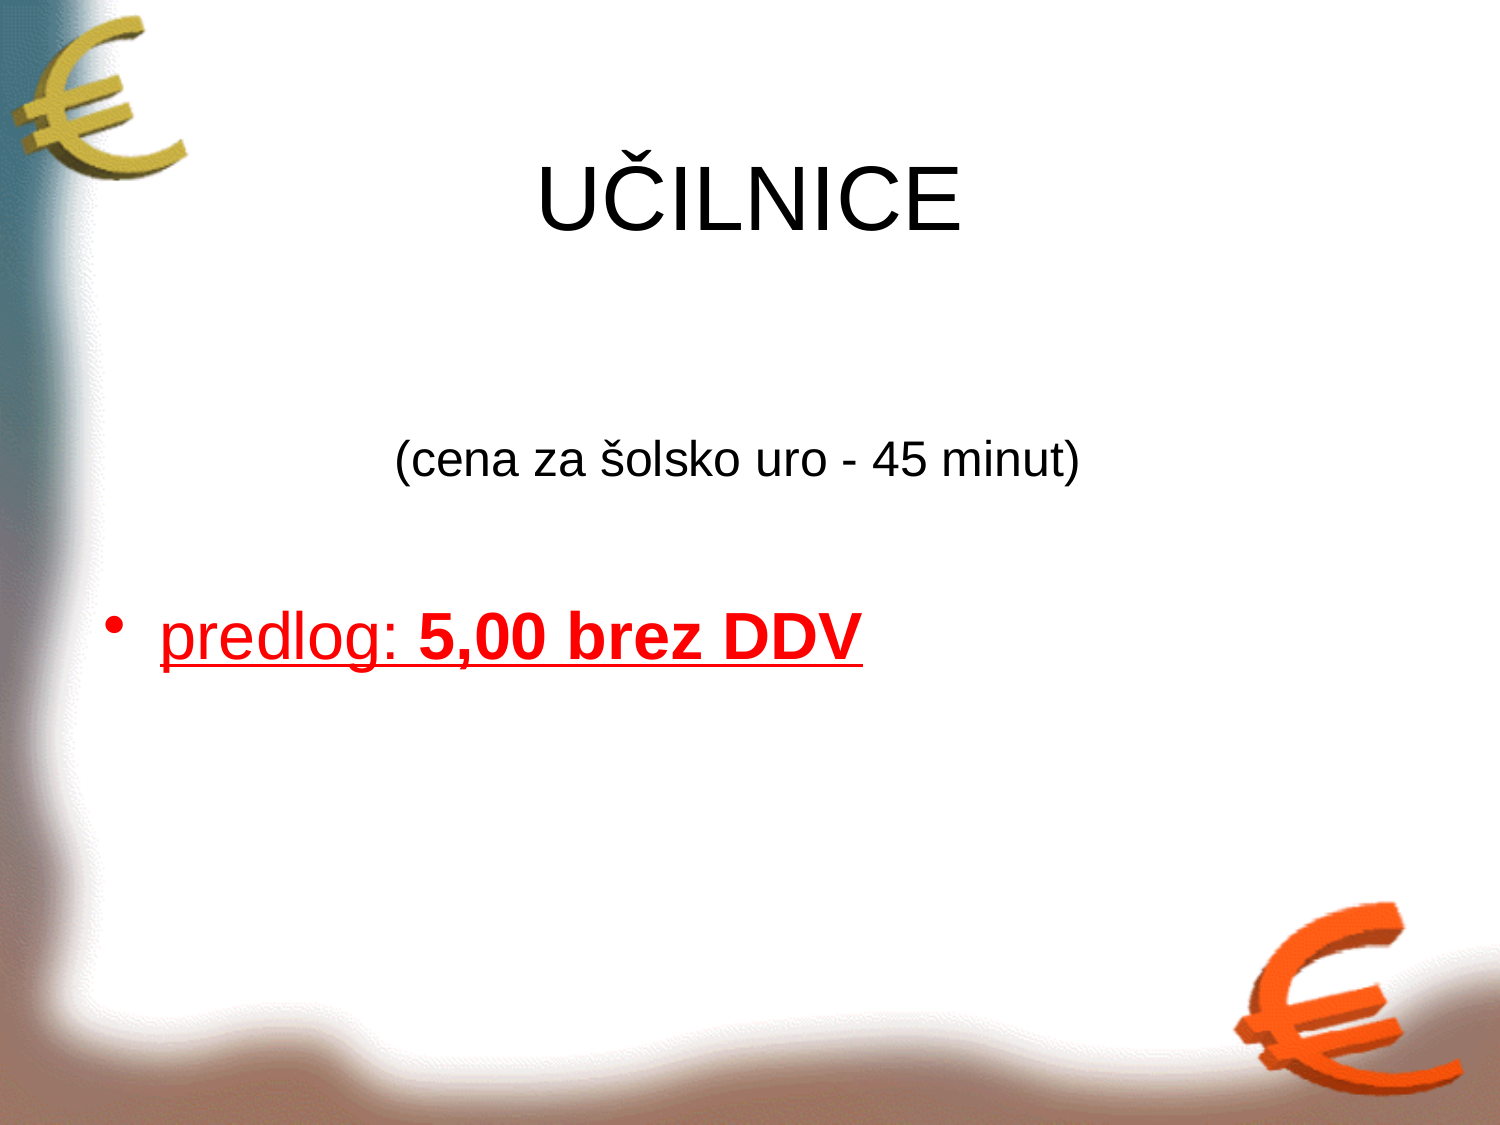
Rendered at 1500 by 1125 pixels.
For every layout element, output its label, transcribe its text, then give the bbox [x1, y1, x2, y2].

list (cena za šolsko uro - 45 minut) predlog: 5,00 brez DDV [88, 278, 1388, 1001]
title UČILNICE [112, 99, 1388, 278]
picture [0, 0, 1500, 1125]
